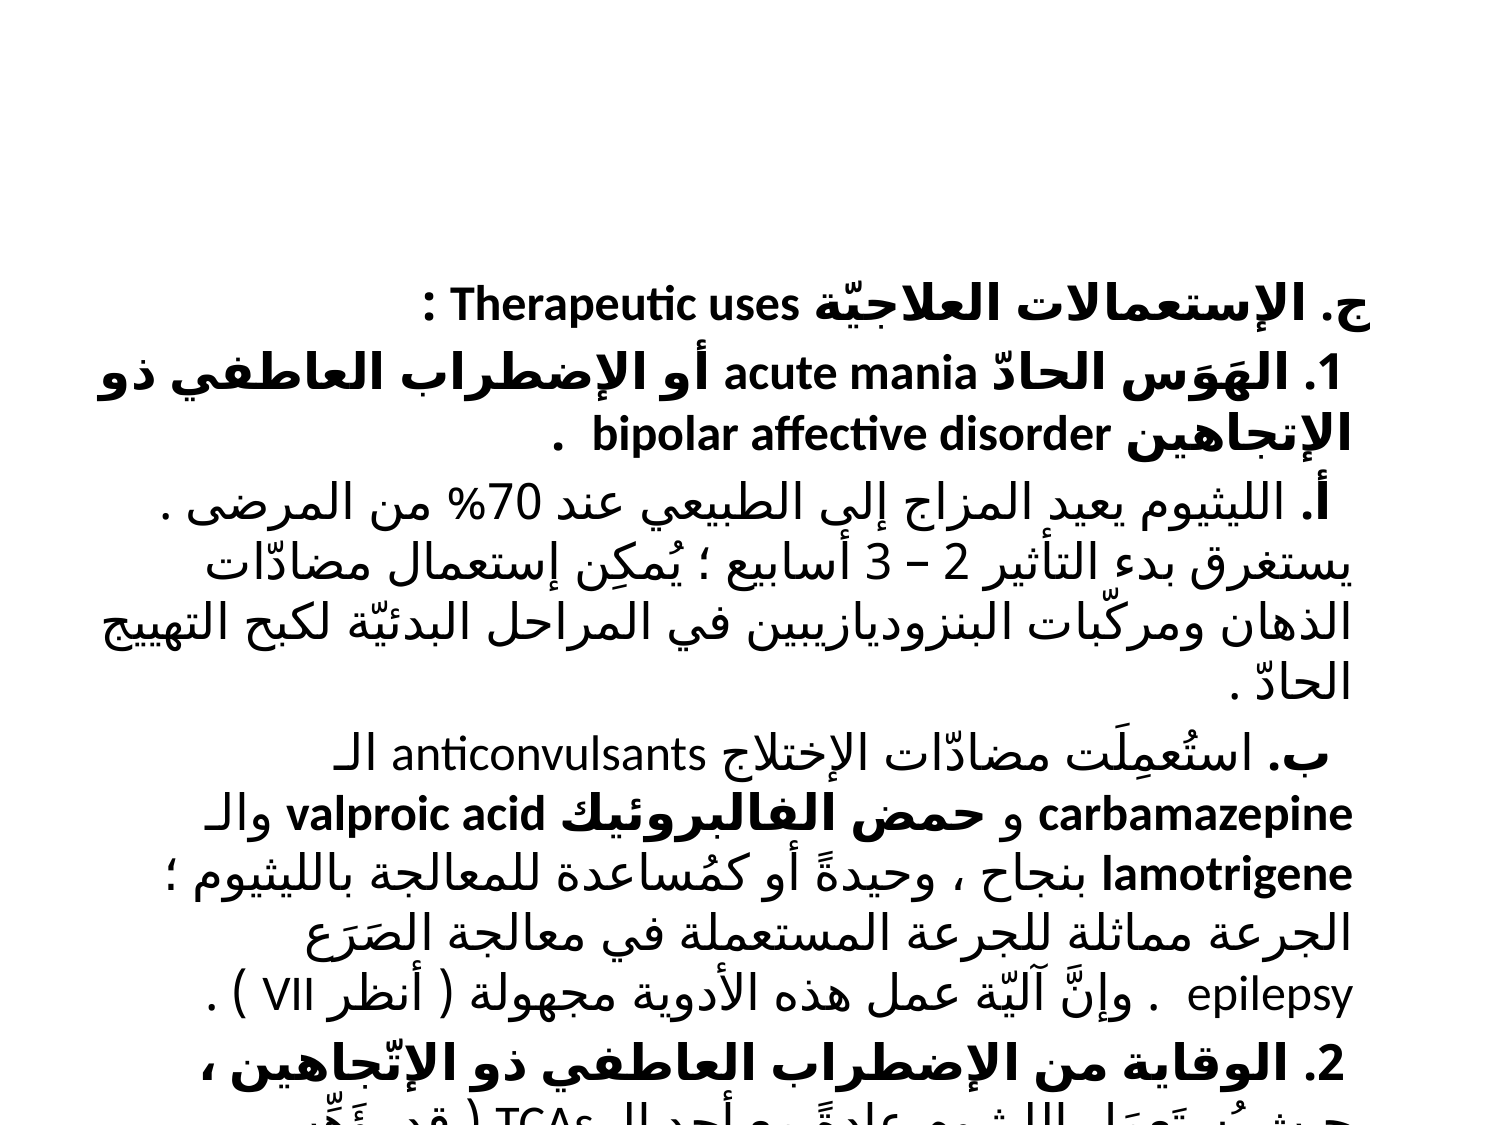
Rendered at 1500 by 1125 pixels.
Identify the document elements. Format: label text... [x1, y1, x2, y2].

list ج. الإستعمالات العلاجيّة Therapeutic uses : 1. الهَوَس الحادّ acute mania أو الإضطراب العاطفي ذو الإتجاهين bipolar affective disorder . أ. الليثيوم يعيد المزاج إلى الطبيعي عند 70% من المرضى . يستغرق بدء التأثير 2 – 3 أسابيع ؛ يُمكِن إستعمال مضادّات الذهان ومركّبات البنزوديازيبين في المراحل البدئيّة لكبح التهييج الحادّ . ب. استُعمِلَت مضادّات الإختلاج anticonvulsants الـ carbamazepine و حمض الفالبروئيك valproic acid والـ lamotrigene بنجاح ، وحيدةً أو كمُساعدة للمعالجة بالليثيوم ؛ الجرعة مماثلة للجرعة المستعملة في معالجة الصَرَع epilepsy . وإنَّ آليّة عمل هذه الأدوية مجهولة ( أنظر VII ) . 2. الوقاية من الإضطراب العاطفي ذو الإتّجاهين ، حيث يُستَعمَل الليثيوم عادةً مع أحد الـ TCAs ( قد يؤَهِّب للهوَس ) . [75, 262, 1425, 1005]
